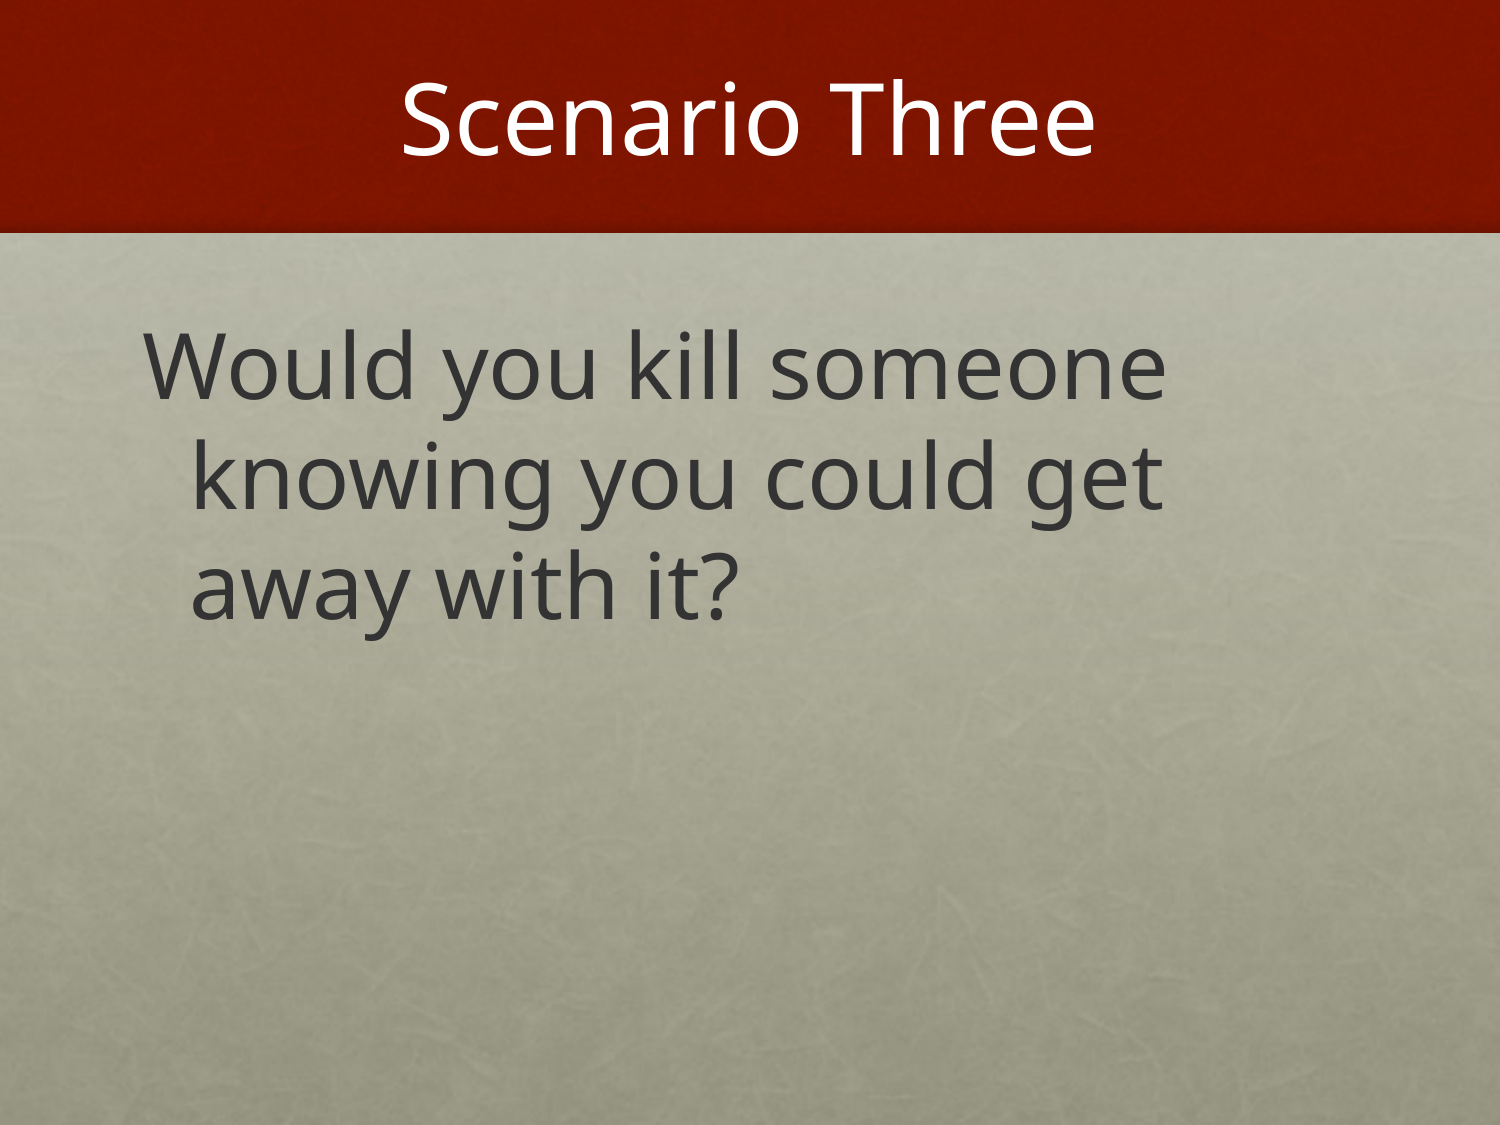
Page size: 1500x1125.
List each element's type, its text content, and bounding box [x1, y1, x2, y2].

title Scenario Three [127, 10, 1372, 221]
picture [0, 214, 1500, 1125]
list Would you kill someone knowing you could get away with it? [127, 299, 1372, 1005]
